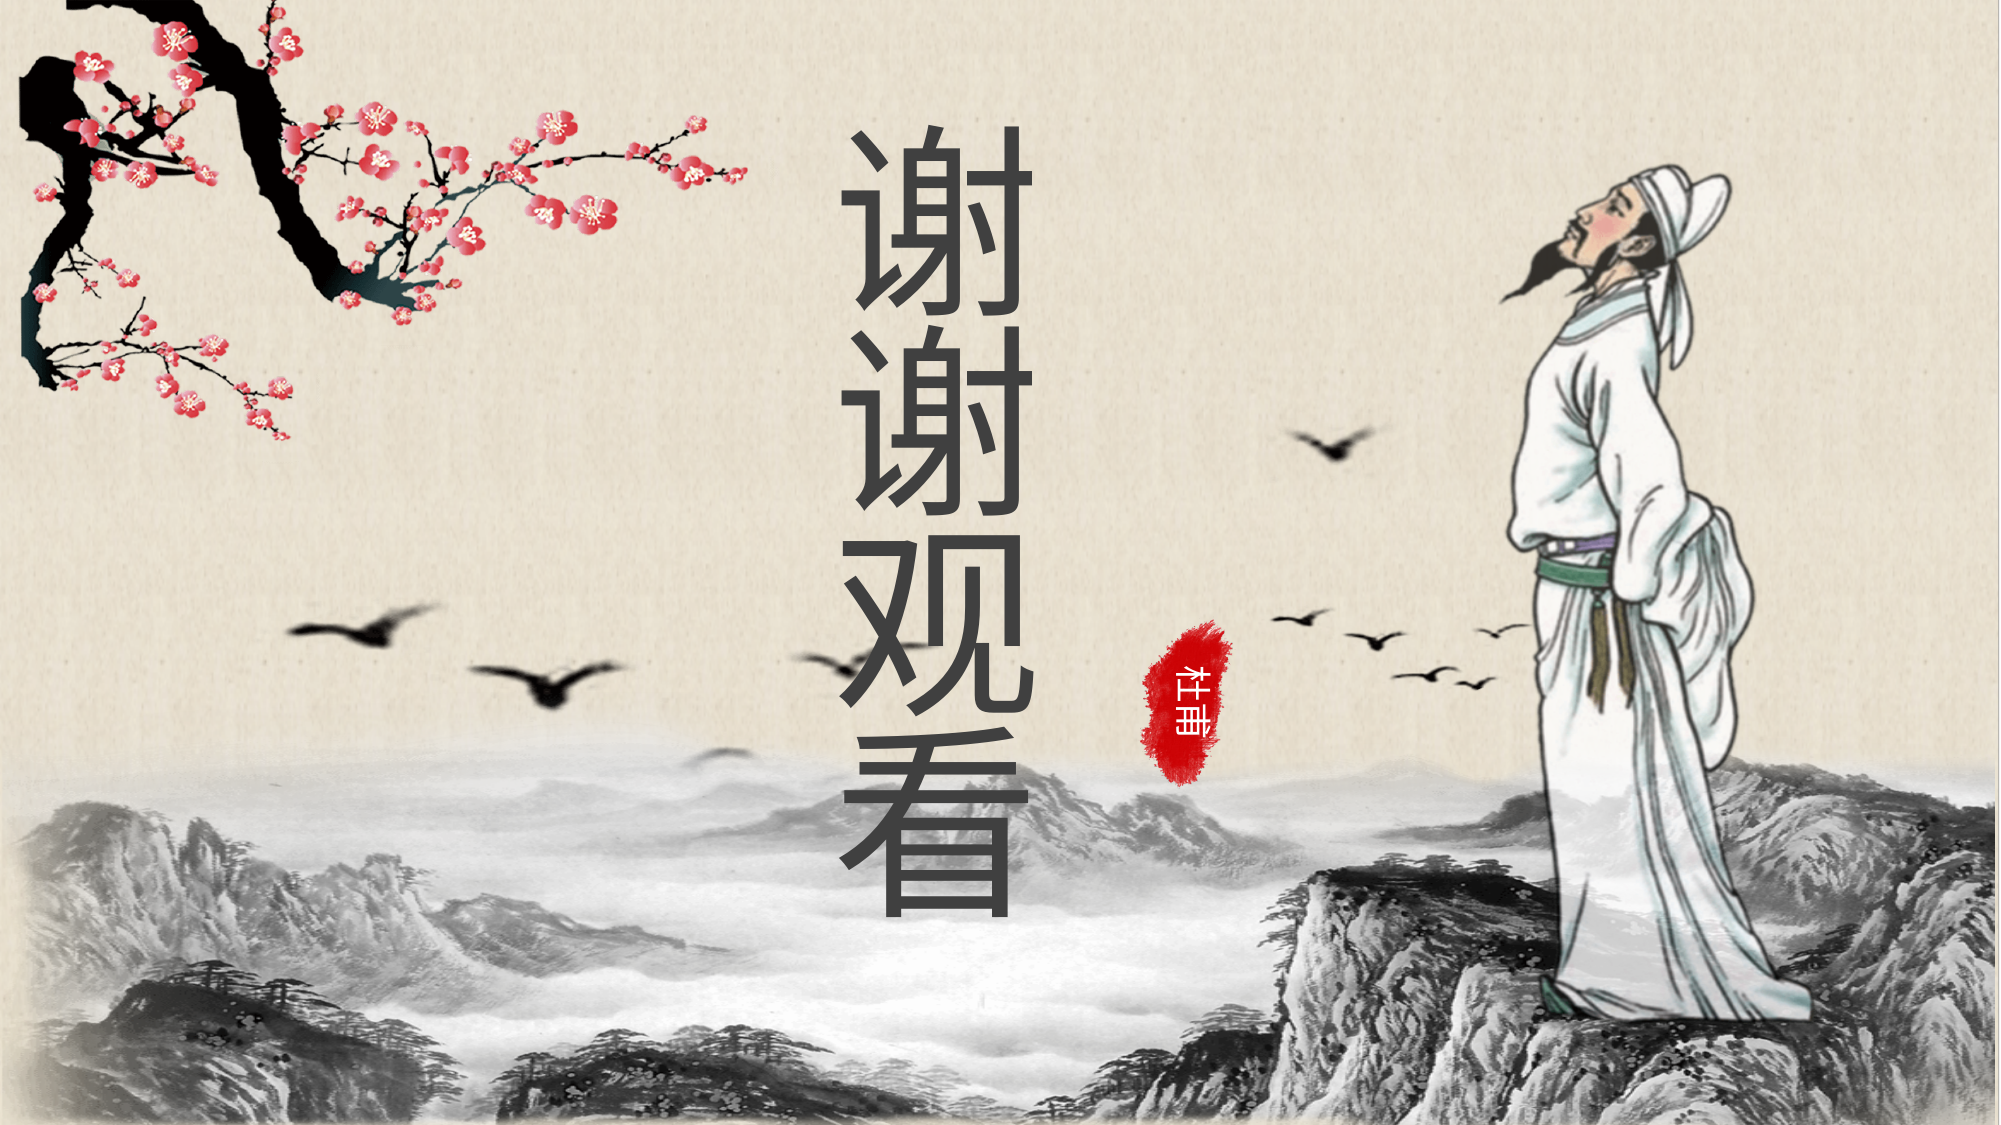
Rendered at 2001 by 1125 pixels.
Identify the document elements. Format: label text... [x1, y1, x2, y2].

picture [0, 0, 2001, 1125]
text_box 谢谢观看 [817, 132, 1095, 333]
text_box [1072, 595, 1288, 810]
